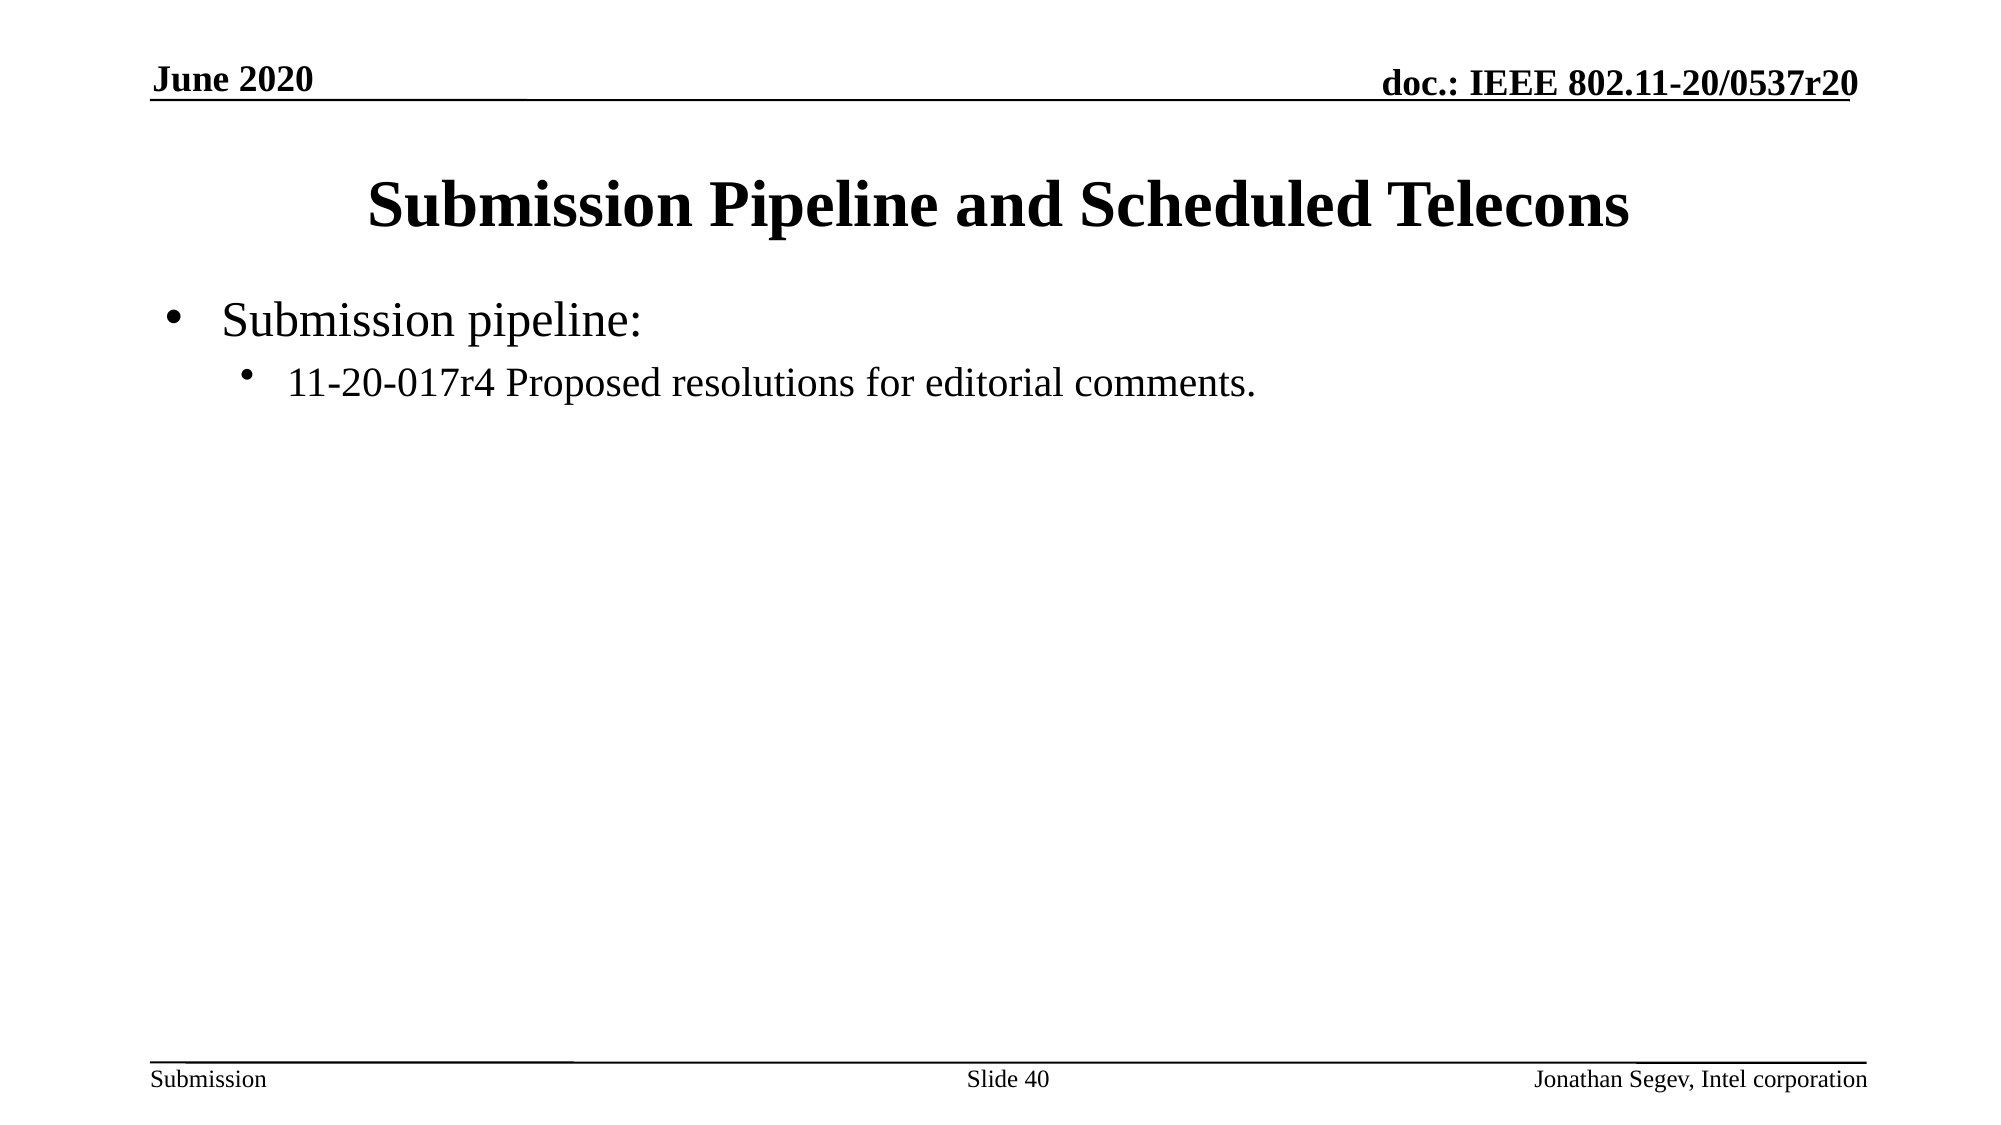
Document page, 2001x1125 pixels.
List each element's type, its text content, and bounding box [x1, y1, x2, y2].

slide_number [152, 54, 563, 100]
footer Jonathan Segev, Intel corporation [1171, 1061, 1869, 1093]
title Submission Pipeline and Scheduled Telecons [149, 112, 1850, 278]
list Submission pipeline: 11-20-017r4 Proposed resolutions for editorial comments. [149, 278, 1850, 670]
slide_number Slide 40 [950, 1061, 1067, 1123]
